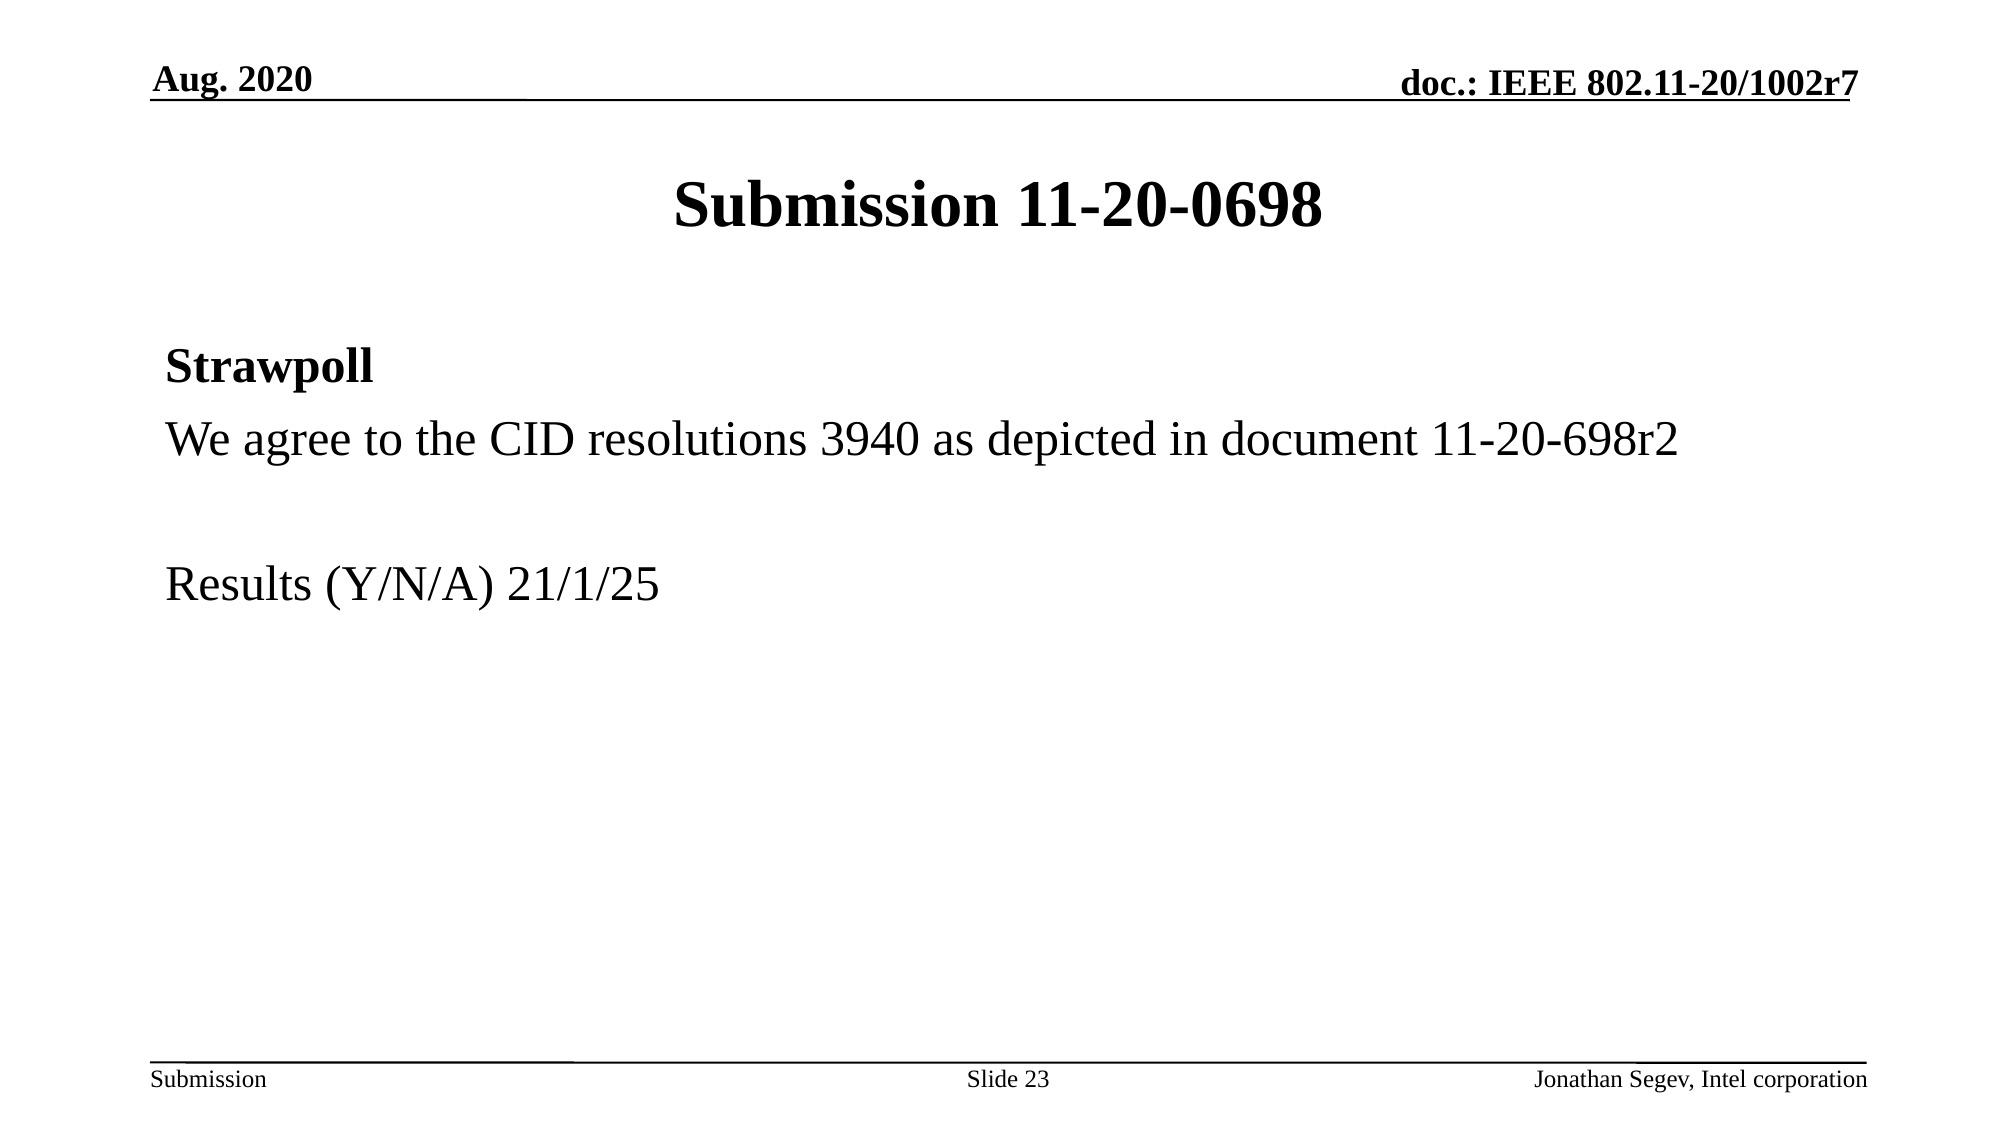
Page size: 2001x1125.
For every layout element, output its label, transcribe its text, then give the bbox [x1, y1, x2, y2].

title Submission 11-20-0698 [149, 112, 1850, 288]
slide_number Slide 23 [950, 1061, 1067, 1123]
list Strawpoll We agree to the CID resolutions 3940 as depicted in document 11-20-698r2 Results (Y/N/A) 21/1/25 [149, 324, 1850, 1000]
footer Jonathan Segev, Intel corporation [1171, 1061, 1869, 1093]
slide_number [152, 54, 563, 100]
